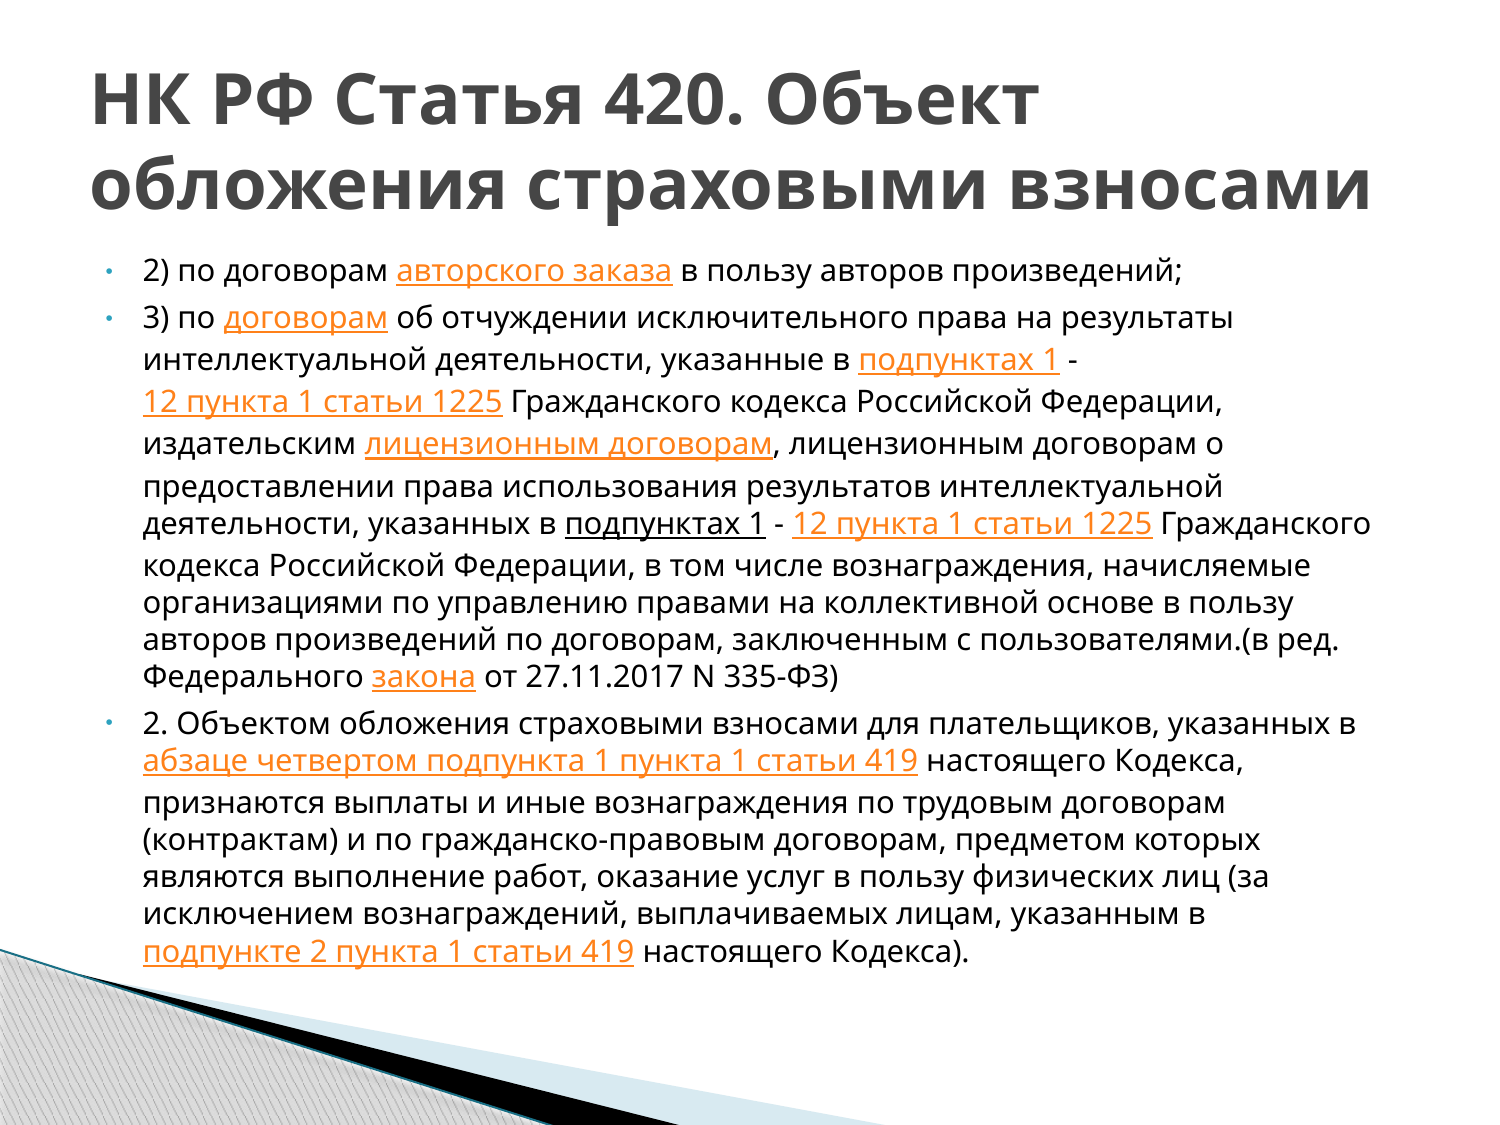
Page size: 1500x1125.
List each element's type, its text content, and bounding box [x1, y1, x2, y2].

title НК РФ Статья 420. Объект обложения страховыми взносами [75, 45, 1425, 233]
list 2) по договорам авторского заказа в пользу авторов произведений; 3) по договорам об отчуждении исключительного права на результаты интеллектуальной деятельности, указанные в подпунктах 1 - 12 пункта 1 статьи 1225 Гражданского кодекса Российской Федерации, издательским лицензионным договорам, лицензионным договорам о предоставлении права использования результатов интеллектуальной деятельности, указанных в подпунктах 1 - 12 пункта 1 статьи 1225 Гражданского кодекса Российской Федерации, в том числе вознаграждения, начисляемые организациями по управлению правами на коллективной основе в пользу авторов произведений по договорам, заключенным с пользователями.(в ред. Федерального закона от 27.11.2017 N 335-ФЗ) 2. Объектом обложения страховыми взносами для плательщиков, указанных в абзаце четвертом подпункта 1 пункта 1 статьи 419 настоящего Кодекса, признаются выплаты и иные вознаграждения по трудовым договорам (контрактам) и по гражданско-правовым договорам, предметом которых являются выполнение работ, оказание услуг в пользу физических лиц (за исключением вознаграждений, выплачиваемых лицам, указанным в подпункте 2 пункта 1 статьи 419 настоящего Кодекса). [75, 243, 1425, 986]
